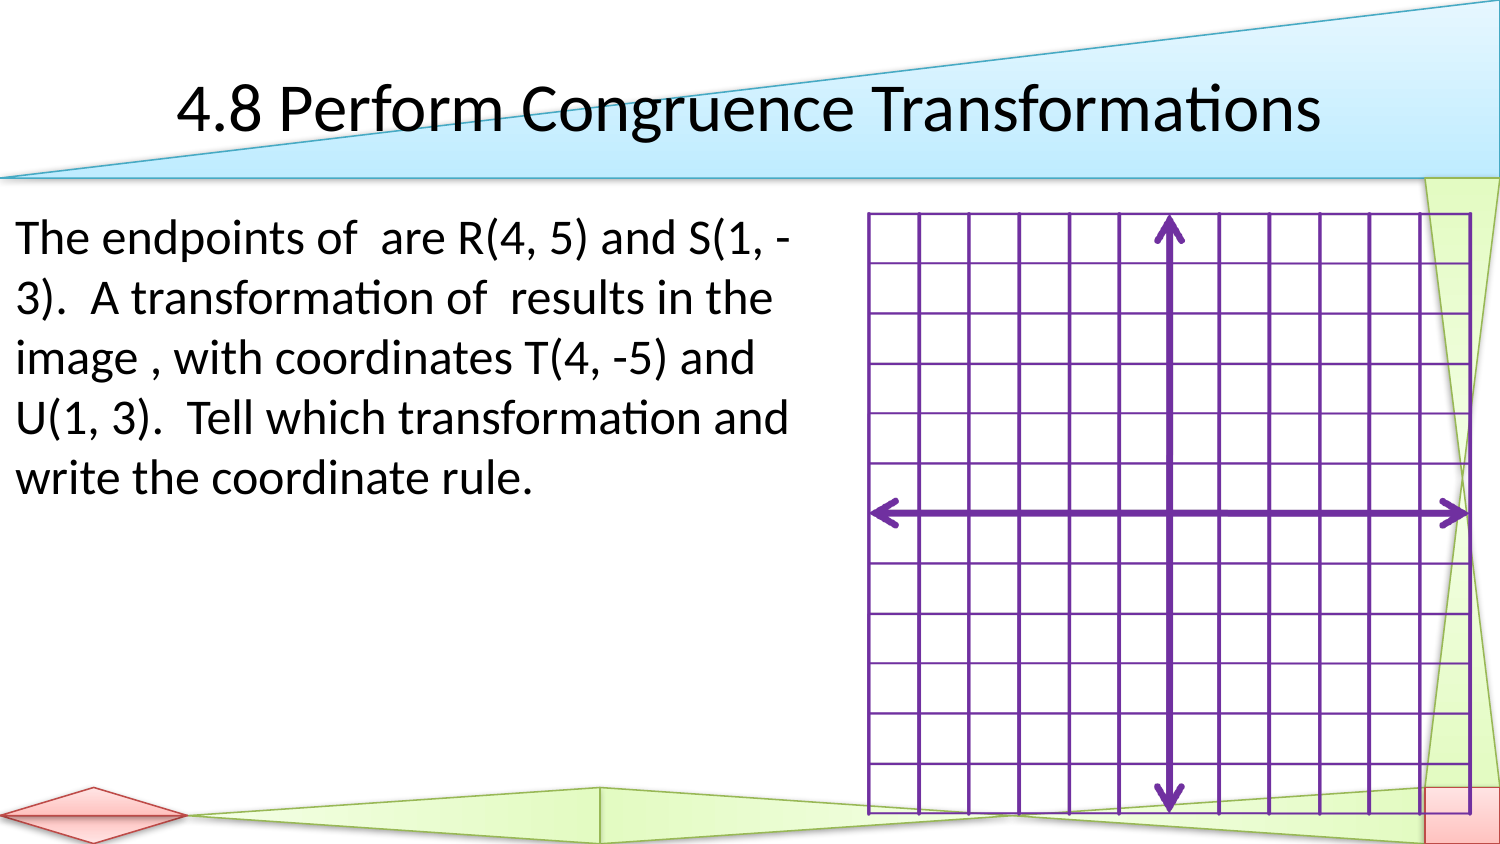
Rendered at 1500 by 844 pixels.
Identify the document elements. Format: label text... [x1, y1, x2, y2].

picture [837, 181, 1500, 844]
title 4.8 Perform Congruence Transformations [75, 33, 1425, 175]
